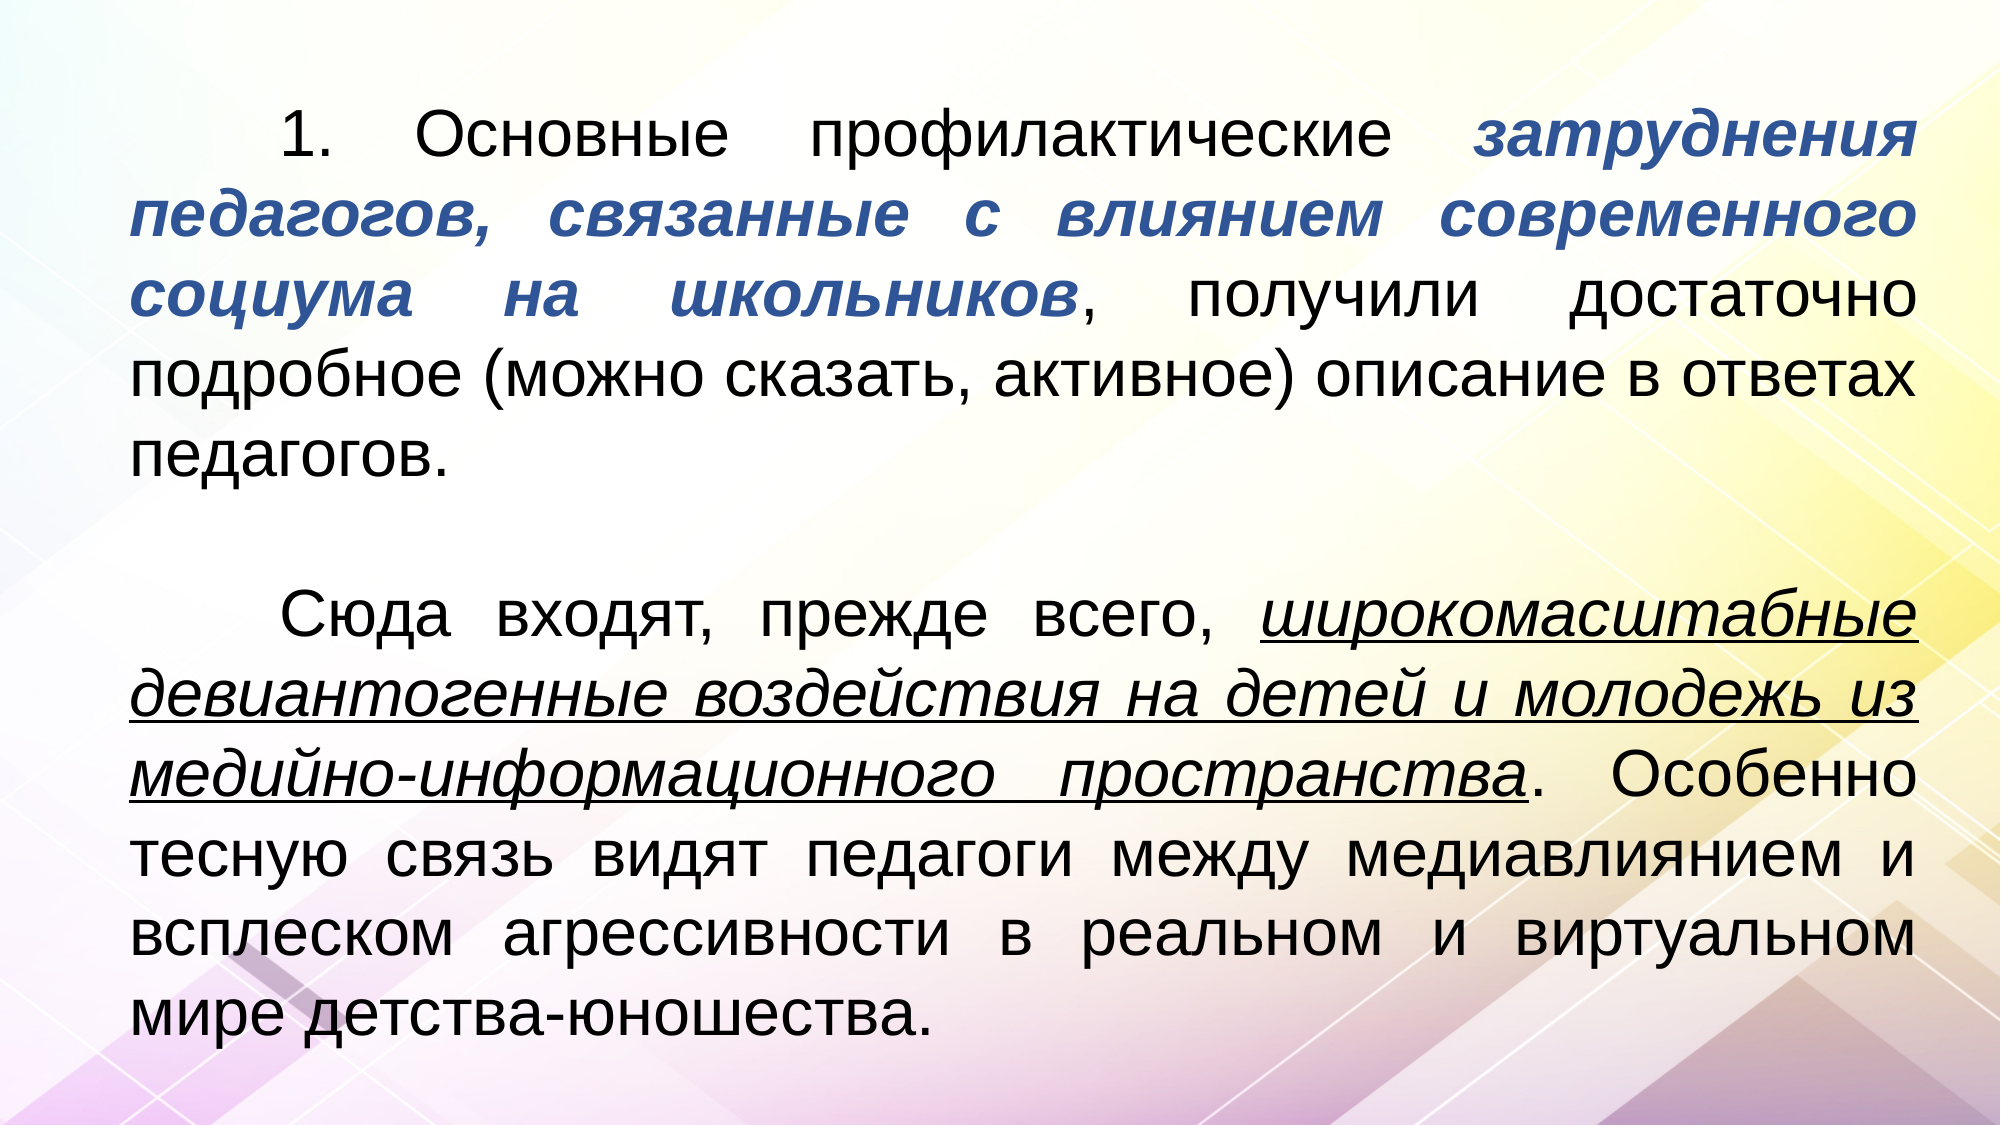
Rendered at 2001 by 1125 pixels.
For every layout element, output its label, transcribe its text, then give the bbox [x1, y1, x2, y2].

picture [0, 0, 2000, 1125]
list 1. Основные профилактические затруднения педагогов, связанные с влиянием современного социума на школьников, получили достаточно подробное (можно сказать, активное) описание в ответах педагогов. Сюда входят, прежде всего, широкомасштабные девиантогенные воздействия на детей и молодежь из медийно-информационного пространства. Особенно тесную связь видят педагоги между медиавлиянием и всплеском агрессивности в реальном и виртуальном мире детства-юношества. [76, 82, 1934, 1081]
